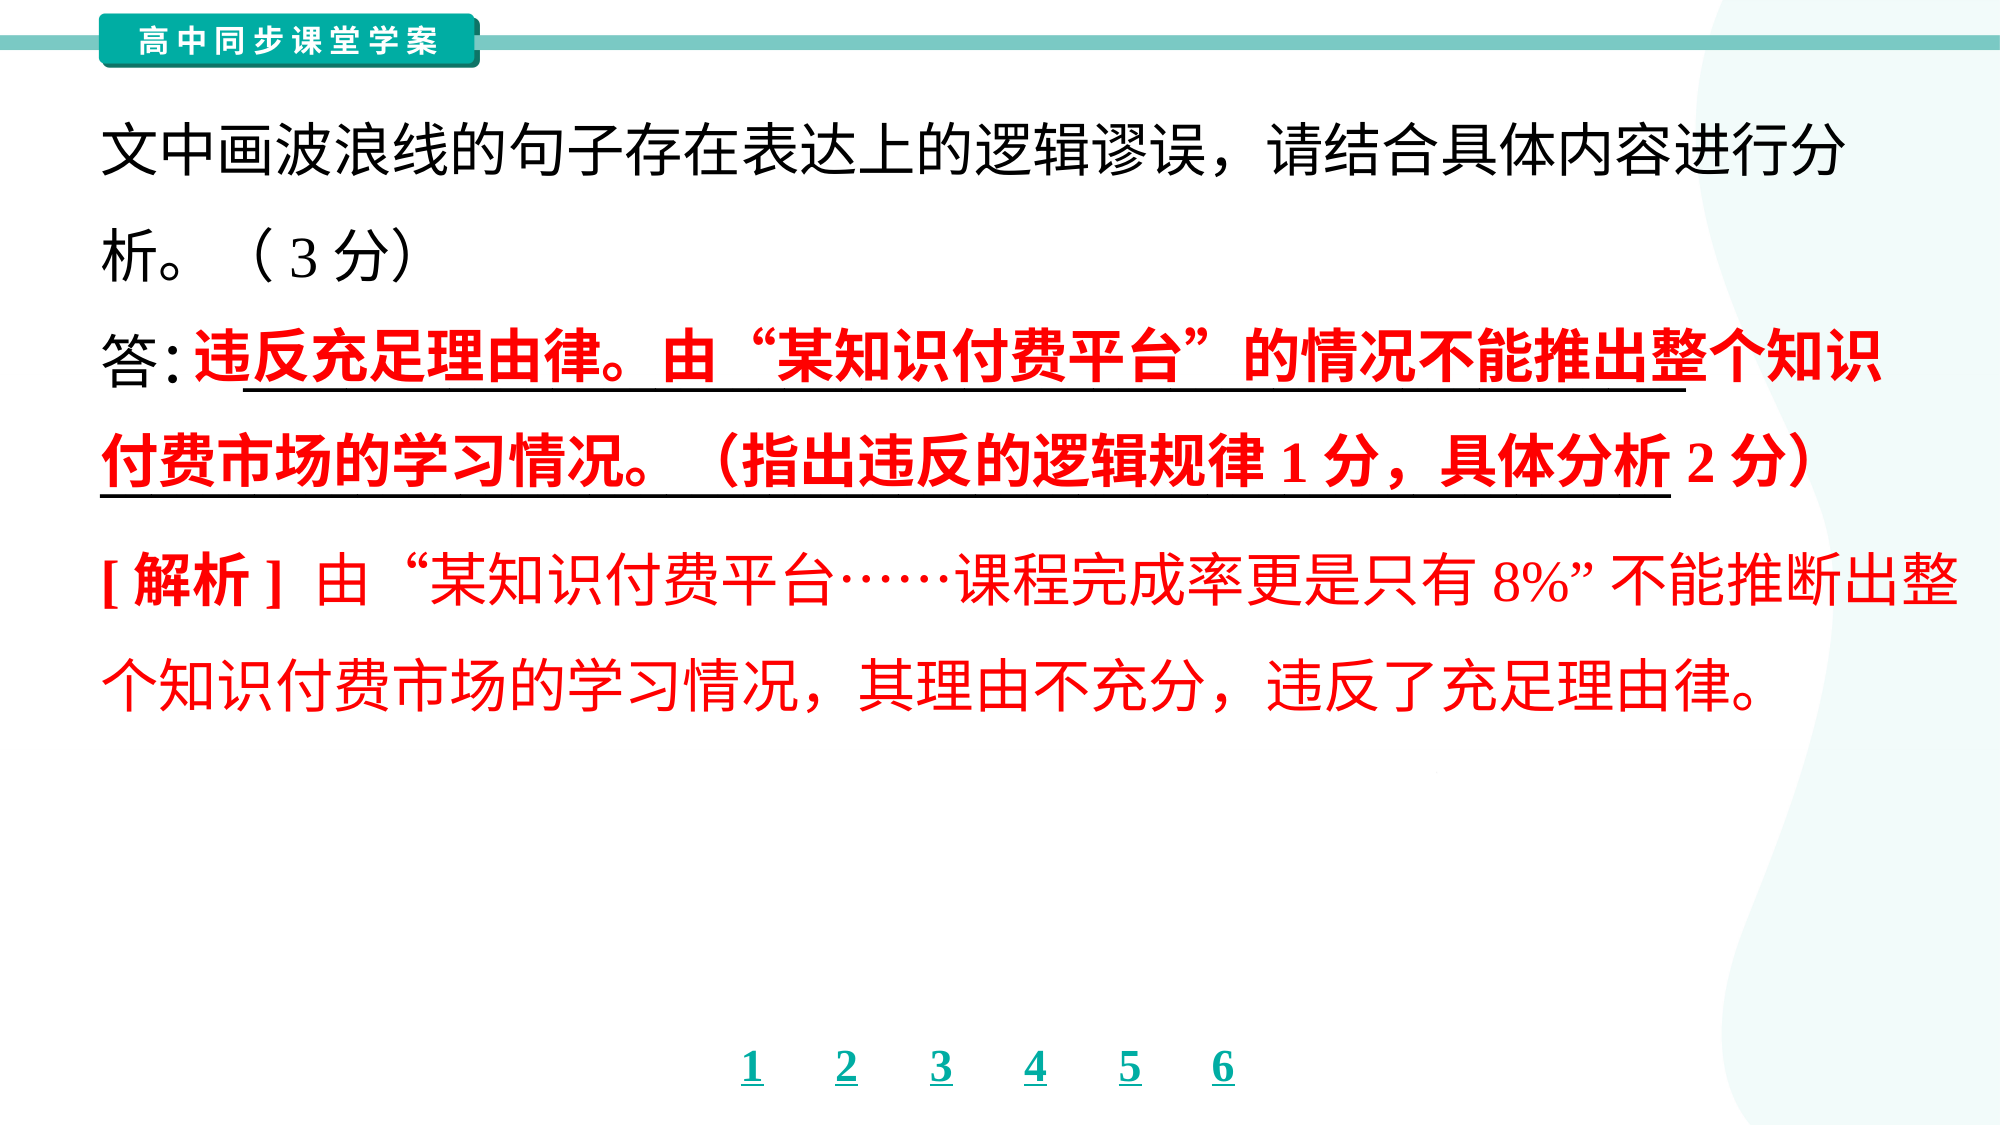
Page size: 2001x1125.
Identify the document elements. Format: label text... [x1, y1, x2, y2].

picture [0, 0, 2000, 1125]
text_box 文中画波浪线的句子存在表达上的逻辑谬误，请结合具体内容进行分 析。（3分） 答： ________________________________________________________ _____________________________________________________________ [100, 495, 1899, 502]
text_box 文中画波浪线的句子存在表达上的逻辑谬误，请结合具体内容进行分 析。（3分） 答： ________________________________________________________ _____________________________________________________________ [100, 76, 1899, 284]
text_box 违反充足理由律。由“某知识付费平台”的情况不能推出整个知识付费市场的学习情况。（指出违反的逻辑规律1分，具体分析2分） [100, 284, 1899, 495]
text_box [解析] 由“某知识付费平台……课程完成率更是只有8%”不能推断出整 个知识付费市场的学习情况，其理由不充分，违反了充足理由律。 [100, 506, 1899, 720]
